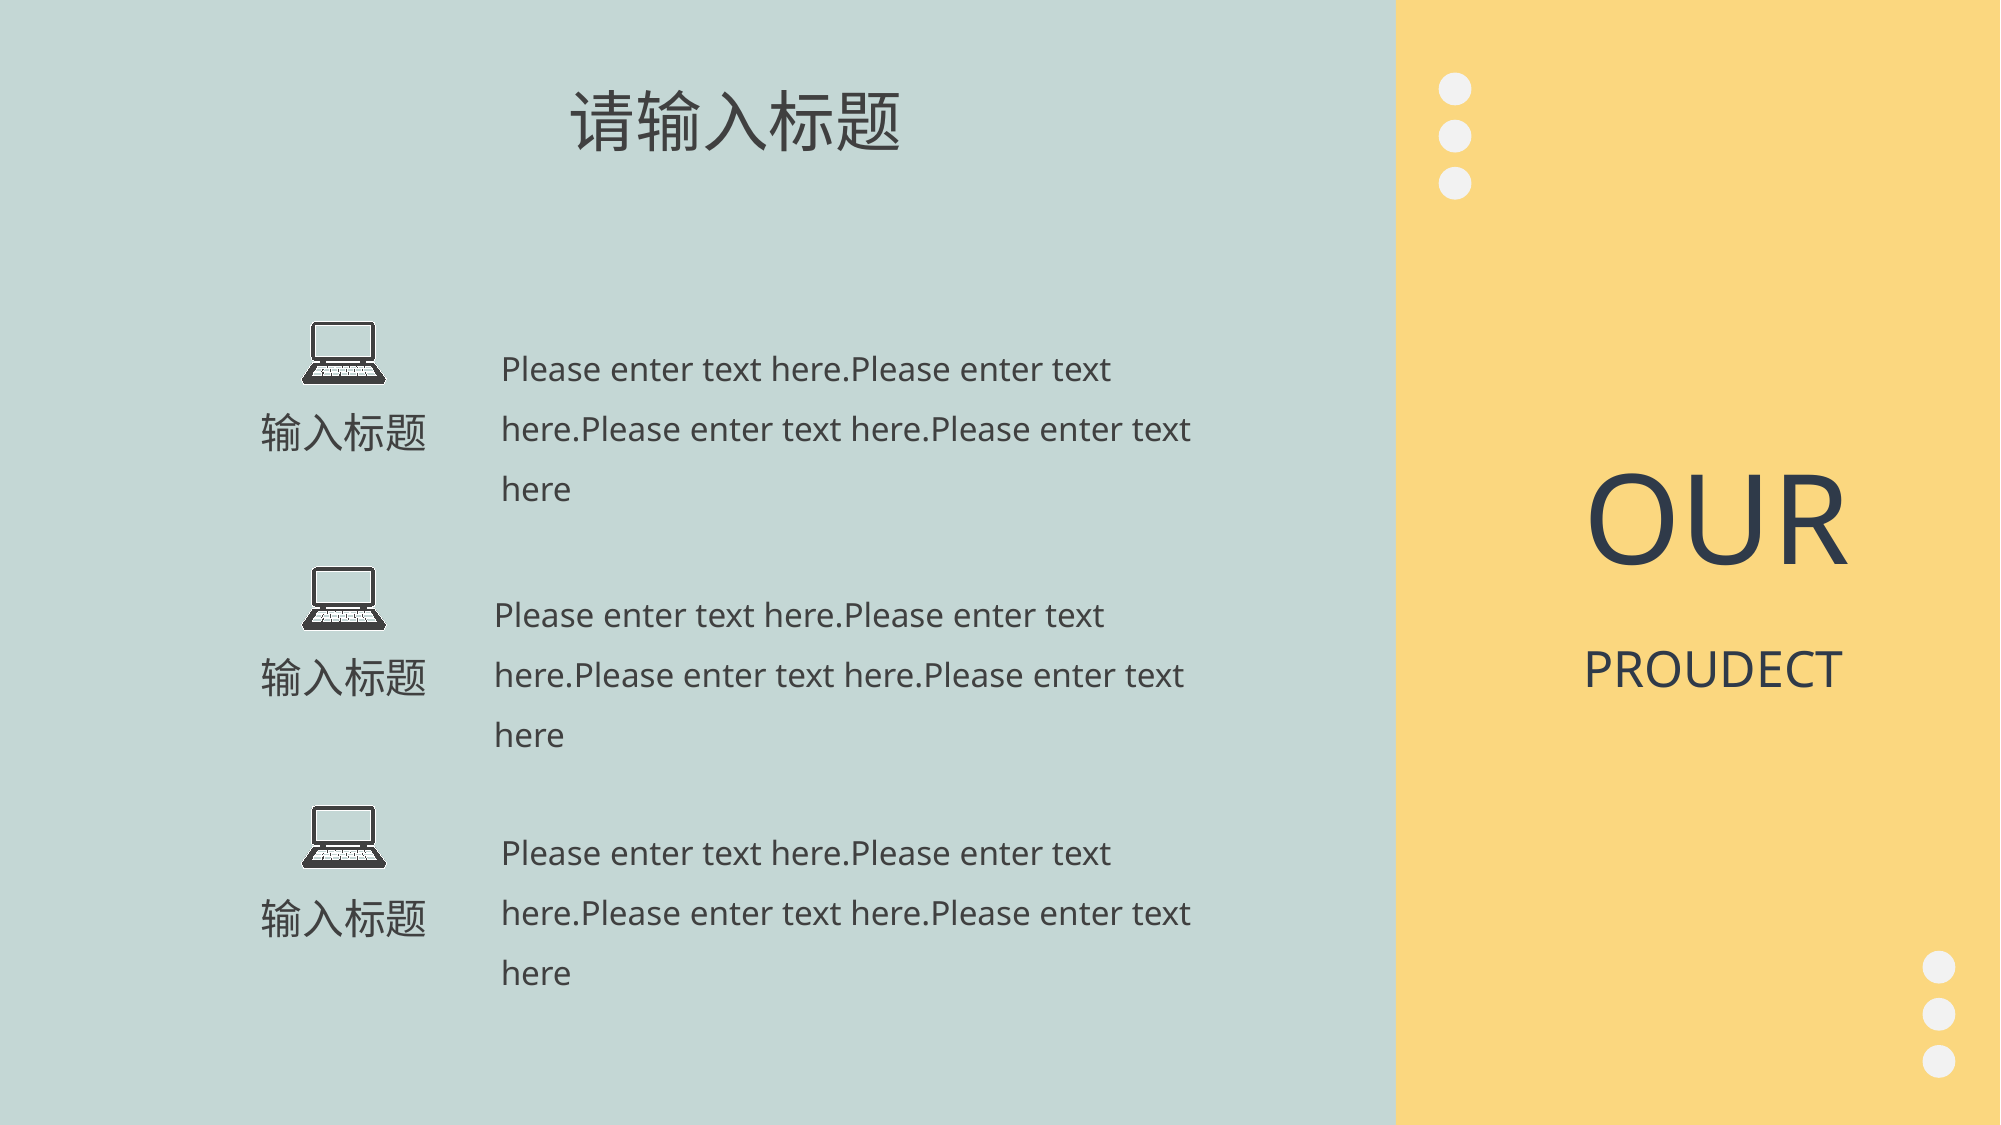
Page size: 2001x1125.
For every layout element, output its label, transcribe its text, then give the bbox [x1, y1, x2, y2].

text_box PROUDECT [1568, 600, 1868, 705]
text_box [1395, 0, 2000, 1125]
text_box 输入标题 [237, 399, 451, 464]
text_box [0, 0, 1395, 1125]
text_box Please enter text here.Please enter text here.Please enter text here.Please enter text here [486, 805, 1214, 1000]
text_box OUR [1568, 357, 1868, 597]
text_box Please enter text here.Please enter text here.Please enter text here.Please enter text here [479, 566, 1207, 762]
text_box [1875, 997, 2000, 1031]
text_box 请输入标题 [553, 72, 918, 168]
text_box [1391, 119, 1519, 153]
text_box [301, 805, 387, 869]
text_box [301, 566, 387, 631]
text_box Please enter text here.Please enter text here.Please enter text here.Please enter text here [486, 321, 1214, 516]
text_box 输入标题 [237, 885, 451, 951]
text_box [301, 321, 387, 385]
text_box 输入标题 [237, 644, 451, 710]
